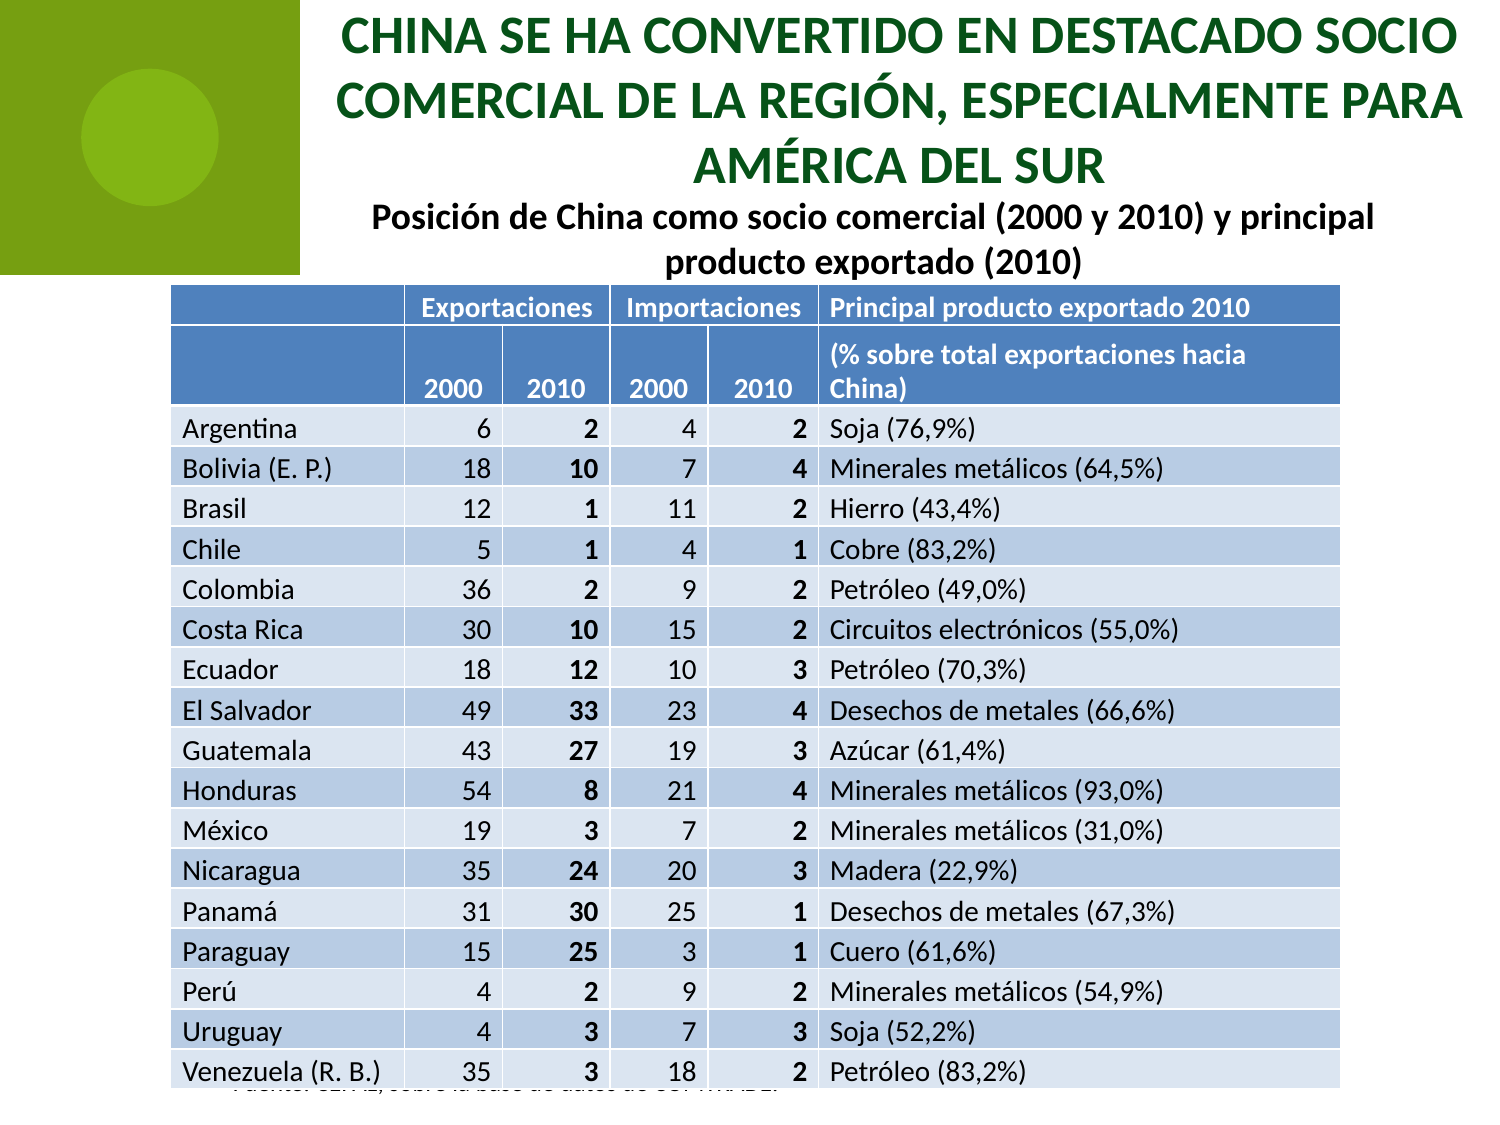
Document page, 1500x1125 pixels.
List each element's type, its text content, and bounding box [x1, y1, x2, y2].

table_cell 3 [503, 1050, 609, 1088]
table_cell Hierro (43,4%) [819, 487, 1340, 525]
table_cell 2 [709, 607, 818, 646]
table_cell Costa Rica [171, 607, 404, 646]
table_cell Bolivia (E. P.) [171, 447, 404, 485]
table_cell Panamá [171, 889, 404, 927]
table_cell 7 [611, 1010, 707, 1048]
table_cell 4 [709, 688, 818, 726]
table_cell 2 [503, 567, 609, 606]
table_cell 2010 [503, 326, 609, 404]
table_cell 25 [503, 929, 609, 968]
table_cell Perú [171, 969, 404, 1008]
table_cell Minerales metálicos (31,0%) [819, 809, 1340, 847]
table_cell 1 [709, 929, 818, 968]
table_header Exportaciones [405, 285, 609, 324]
table_cell Minerales metálicos (54,9%) [819, 969, 1340, 1008]
table_cell 4 [709, 768, 818, 807]
table_cell Brasil [171, 487, 404, 525]
table_cell 18 [405, 648, 502, 686]
table_cell 3 [503, 809, 609, 847]
table_cell Circuitos electrónicos (55,0%) [819, 607, 1340, 646]
table_cell 27 [503, 728, 609, 767]
table_cell Colombia [171, 567, 404, 606]
text_box China se ha convertido en destacado socio comercial de la región, especialmente para América del Sur [301, 9, 1500, 185]
table_cell 4 [709, 447, 818, 485]
table_cell 10 [503, 447, 609, 485]
table_cell 2010 [709, 326, 818, 404]
table_cell 12 [503, 648, 609, 686]
table_cell 54 [405, 768, 502, 807]
table_cell 20 [611, 849, 707, 887]
table_cell México [171, 809, 404, 847]
table_cell 24 [503, 849, 609, 887]
table_cell Cuero (61,6%) [819, 929, 1340, 968]
table_cell Minerales metálicos (64,5%) [819, 447, 1340, 485]
table_cell Uruguay [171, 1010, 404, 1048]
table_cell 10 [503, 607, 609, 646]
table_cell 15 [611, 607, 707, 646]
table_cell 2 [709, 567, 818, 606]
table_cell 3 [709, 1010, 818, 1048]
table_cell 10 [611, 648, 707, 686]
table_cell 7 [611, 809, 707, 847]
table_cell 25 [611, 889, 707, 927]
table_cell 2 [503, 407, 609, 445]
table_cell 2000 [405, 326, 502, 404]
table_cell Desechos de metales (67,3%) [819, 889, 1340, 927]
table_cell El Salvador [171, 688, 404, 726]
table_cell 2 [709, 1050, 818, 1088]
table_cell Cobre (83,2%) [819, 527, 1340, 565]
table_cell 19 [611, 728, 707, 767]
table_cell Argentina [171, 407, 404, 445]
table_cell 3 [611, 929, 707, 968]
table_cell Honduras [171, 768, 404, 807]
table_cell 3 [709, 728, 818, 767]
table_cell Madera (22,9%) [819, 849, 1340, 887]
table_cell 4 [405, 1010, 502, 1048]
table_cell 6 [405, 407, 502, 445]
table_cell 2 [709, 407, 818, 445]
table_cell 35 [405, 1050, 502, 1088]
table_cell Petróleo (49,0%) [819, 567, 1340, 606]
table_cell 7 [611, 447, 707, 485]
table_cell 9 [611, 969, 707, 1008]
table_cell Paraguay [171, 929, 404, 968]
table_cell Petróleo (70,3%) [819, 648, 1340, 686]
table_cell 2 [709, 969, 818, 1008]
table_header [171, 285, 404, 324]
table_cell Chile [171, 527, 404, 565]
table_cell 12 [405, 487, 502, 525]
table_cell 8 [503, 768, 609, 807]
table_cell Guatemala [171, 728, 404, 767]
table_cell (% sobre total exportaciones hacia China) [819, 326, 1340, 404]
table_cell 1 [503, 487, 609, 525]
table_cell Petróleo (83,2%) [819, 1050, 1340, 1088]
table_cell 4 [405, 969, 502, 1008]
table_cell 49 [405, 688, 502, 726]
table_cell Minerales metálicos (93,0%) [819, 768, 1340, 807]
table_cell 18 [611, 1050, 707, 1088]
table_cell [171, 326, 404, 404]
table_cell Soja (52,2%) [819, 1010, 1340, 1048]
text_box Fuente: CEPAL, sobre la base de datos de COMTRADE. [218, 1058, 1477, 1104]
table_cell Soja (76,9%) [819, 407, 1340, 445]
table_cell 43 [405, 728, 502, 767]
table_cell 33 [503, 688, 609, 726]
table_cell 4 [611, 527, 707, 565]
table_cell 4 [611, 407, 707, 445]
table_cell 3 [503, 1010, 609, 1048]
table_cell 15 [405, 929, 502, 968]
table_cell 30 [503, 889, 609, 927]
table_cell Ecuador [171, 648, 404, 686]
table_cell 18 [405, 447, 502, 485]
table_cell 36 [405, 567, 502, 606]
table_cell 1 [709, 889, 818, 927]
table_cell Desechos de metales (66,6%) [819, 688, 1340, 726]
table_cell 19 [405, 809, 502, 847]
table_cell 2 [709, 809, 818, 847]
table_cell 11 [611, 487, 707, 525]
table_header Principal producto exportado 2010 [819, 285, 1340, 324]
table_cell Azúcar (61,4%) [819, 728, 1340, 767]
table_cell 9 [611, 567, 707, 606]
table_cell Nicaragua [171, 849, 404, 887]
table_cell 2000 [611, 326, 707, 404]
table_cell 2 [709, 487, 818, 525]
table_cell 23 [611, 688, 707, 726]
text_box Posición de China como socio comercial (2000 y 2010) y principal producto exportado (2010) [301, 184, 1447, 290]
table_cell 35 [405, 849, 502, 887]
table_cell 1 [503, 527, 609, 565]
table_cell 31 [405, 889, 502, 927]
table_cell 1 [709, 527, 818, 565]
table_cell 2 [503, 969, 609, 1008]
table_cell 5 [405, 527, 502, 565]
table_cell 3 [709, 648, 818, 686]
table_header Importaciones [611, 285, 818, 324]
table_cell 3 [709, 849, 818, 887]
table_cell 21 [611, 768, 707, 807]
table_cell Venezuela (R. B.) [171, 1050, 404, 1088]
table_cell 30 [405, 607, 502, 646]
